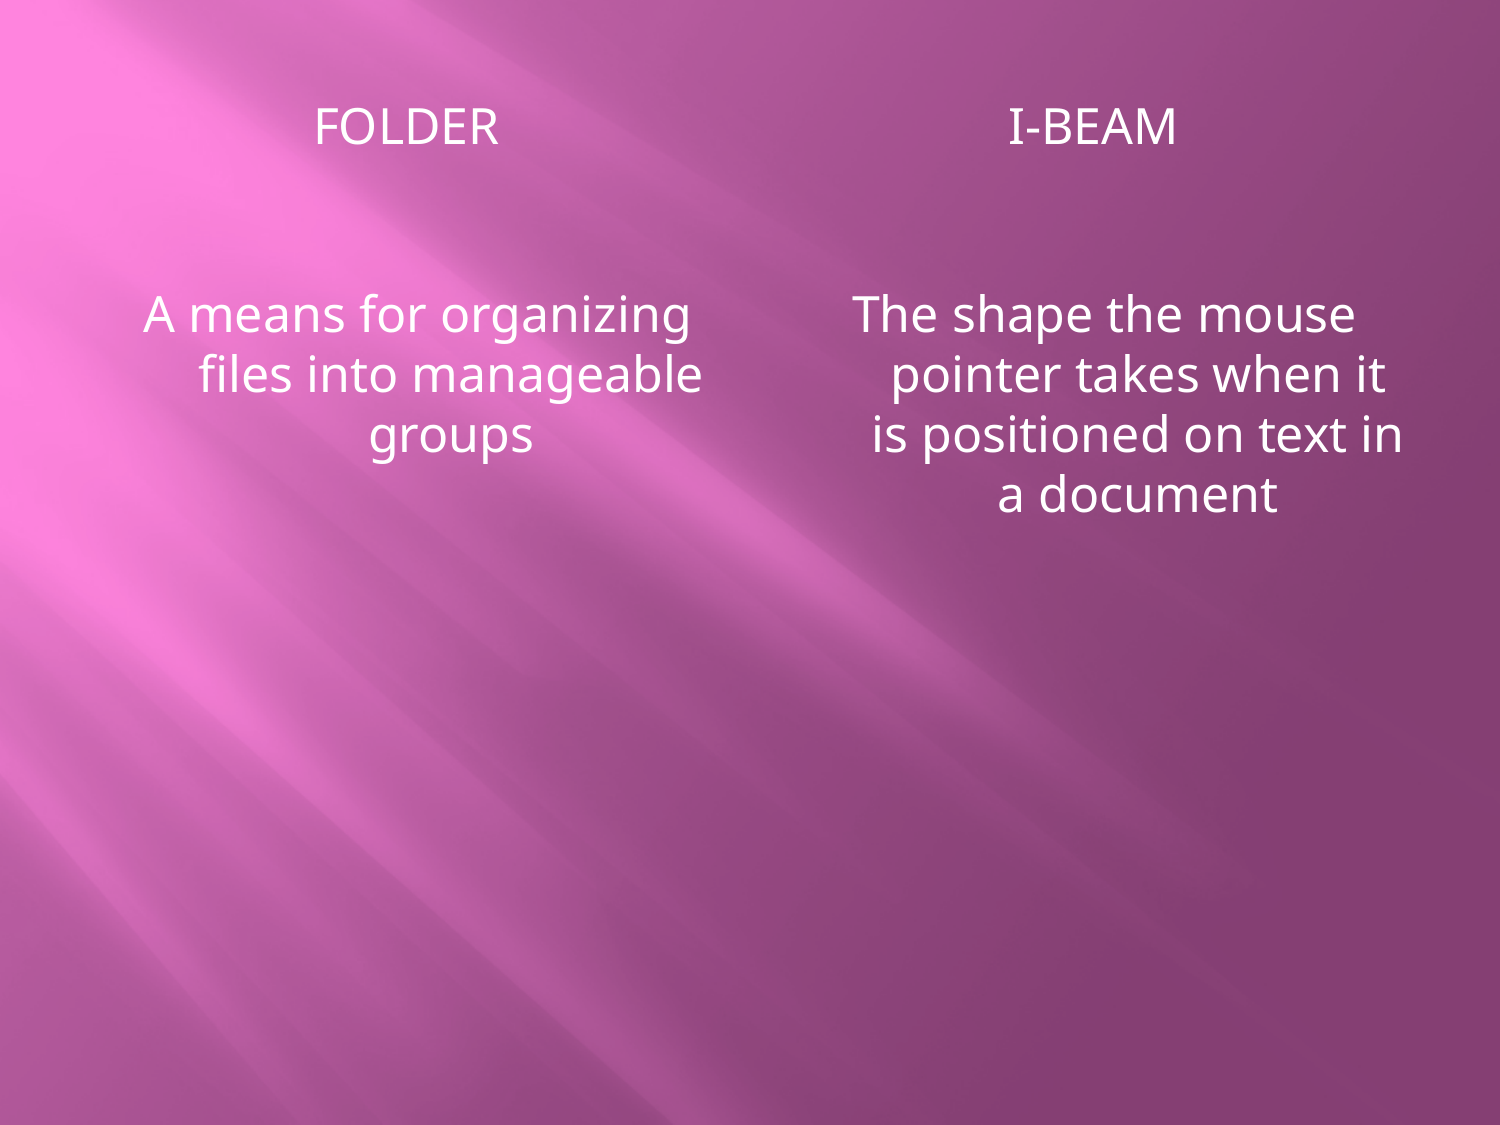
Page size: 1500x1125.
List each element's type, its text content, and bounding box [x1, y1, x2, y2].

list The shape the mouse pointer takes when it is positioned on text in a document [761, 275, 1425, 1005]
list folder [75, 50, 738, 200]
list A means for organizing files into manageable groups [75, 275, 738, 1005]
list I-beam [761, 50, 1425, 200]
